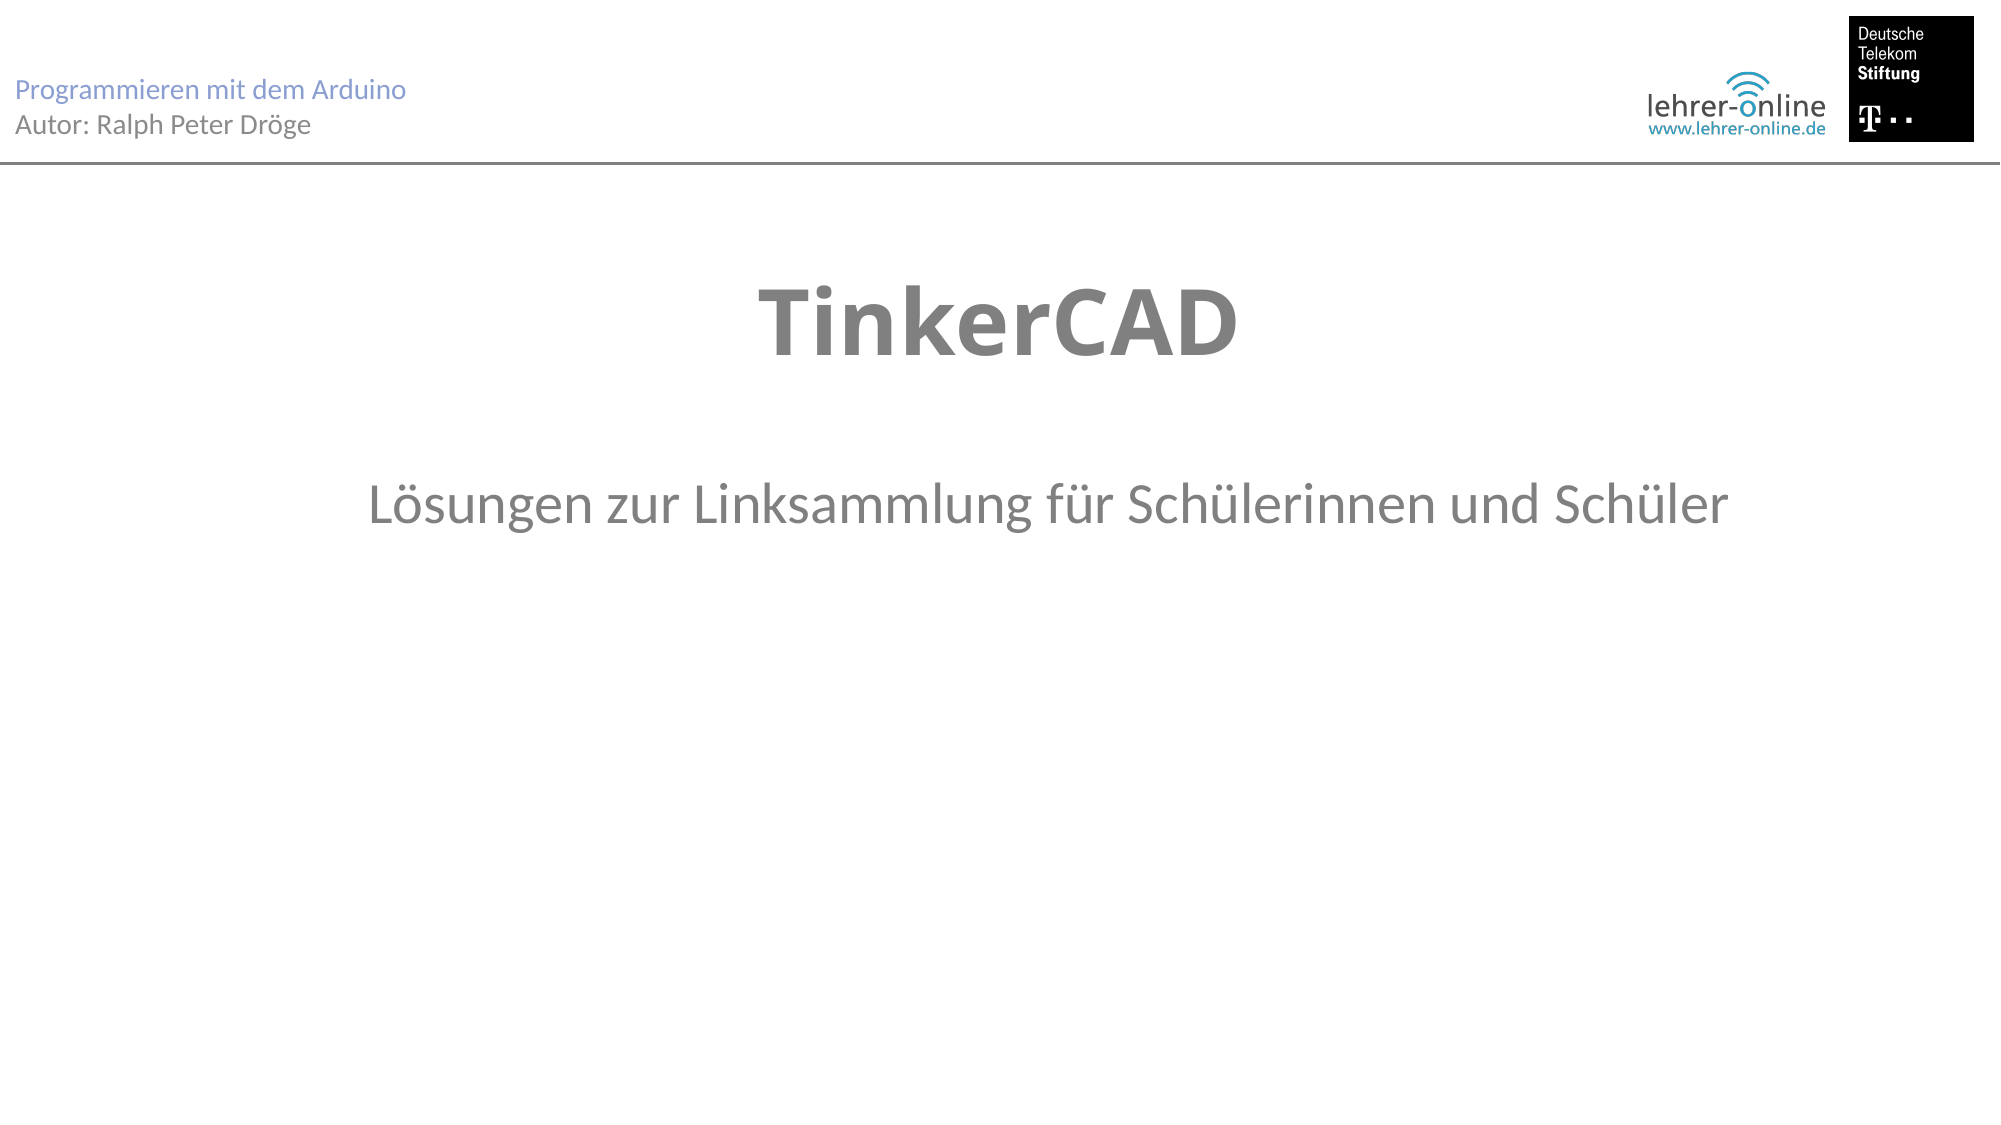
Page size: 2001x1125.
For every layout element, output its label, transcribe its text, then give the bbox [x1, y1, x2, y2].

list Lösungen zur Linksammlung für Schülerinnen und Schüler [186, 466, 1912, 659]
text_box Programmieren mit dem Arduino Autor: Ralph Peter Dröge [0, 75, 839, 136]
picture [1849, 16, 1974, 142]
title TinkerCAD [137, 216, 1863, 435]
picture [1646, 69, 1829, 154]
